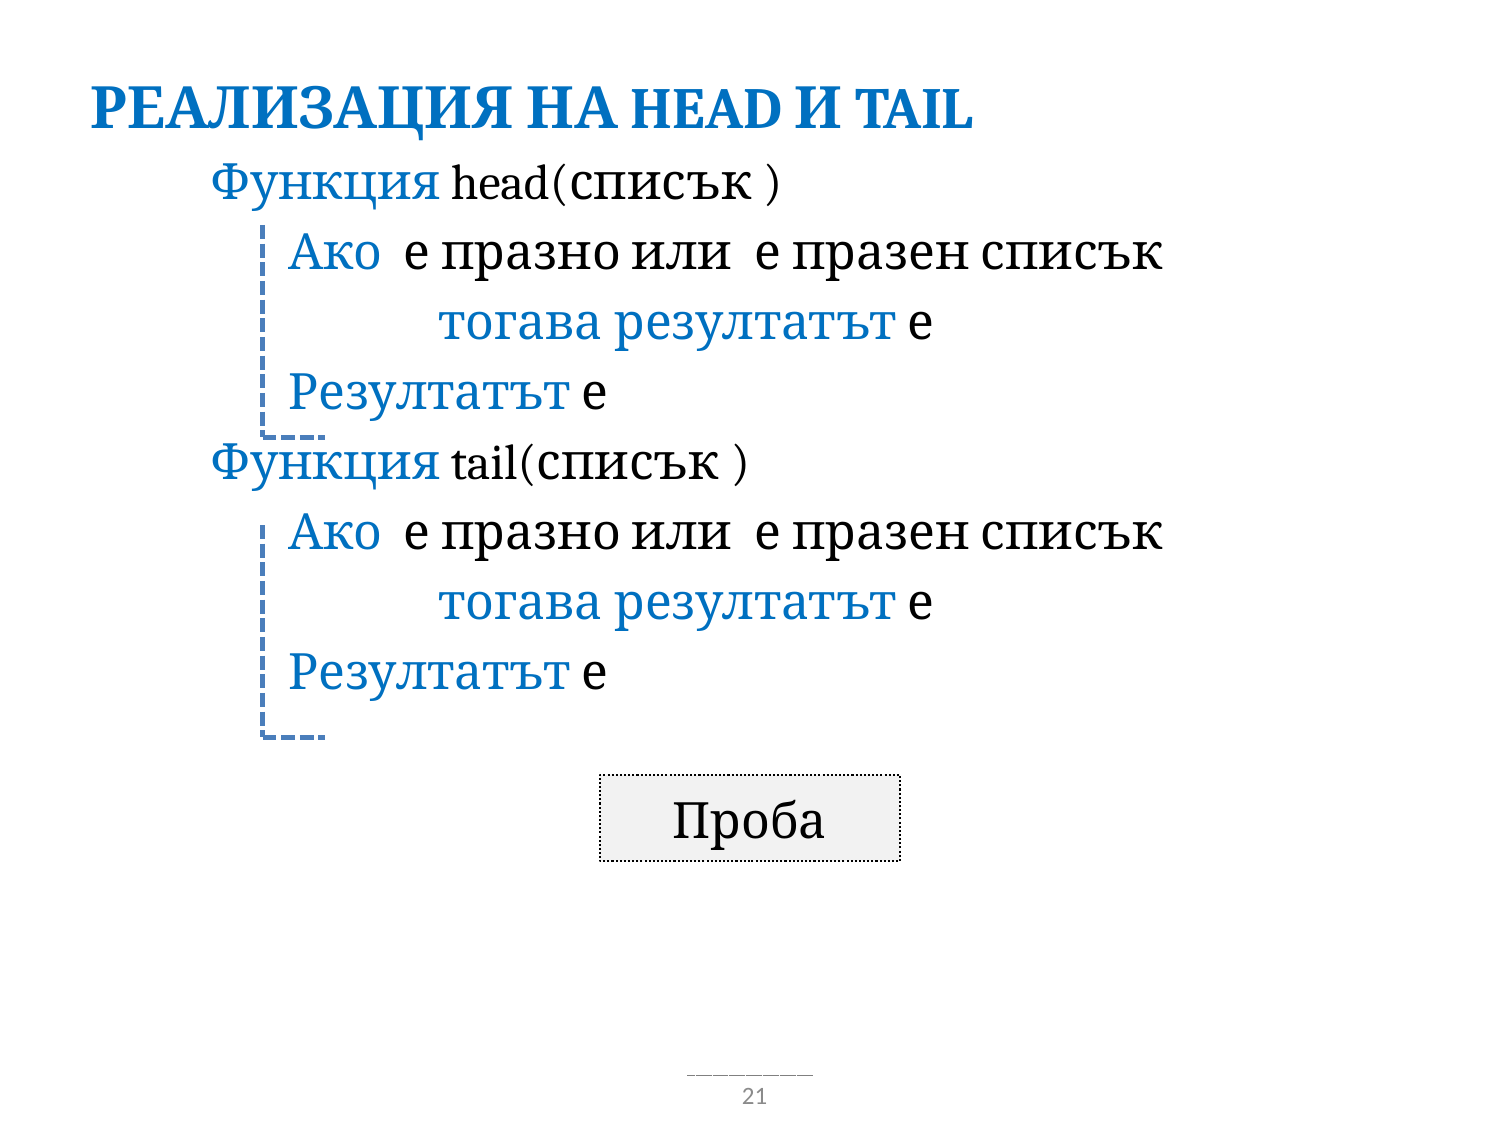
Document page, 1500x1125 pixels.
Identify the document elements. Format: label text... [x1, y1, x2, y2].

slide_number 21 [579, 1065, 930, 1125]
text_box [262, 224, 326, 438]
text_box Проба [598, 773, 902, 863]
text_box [262, 524, 326, 738]
